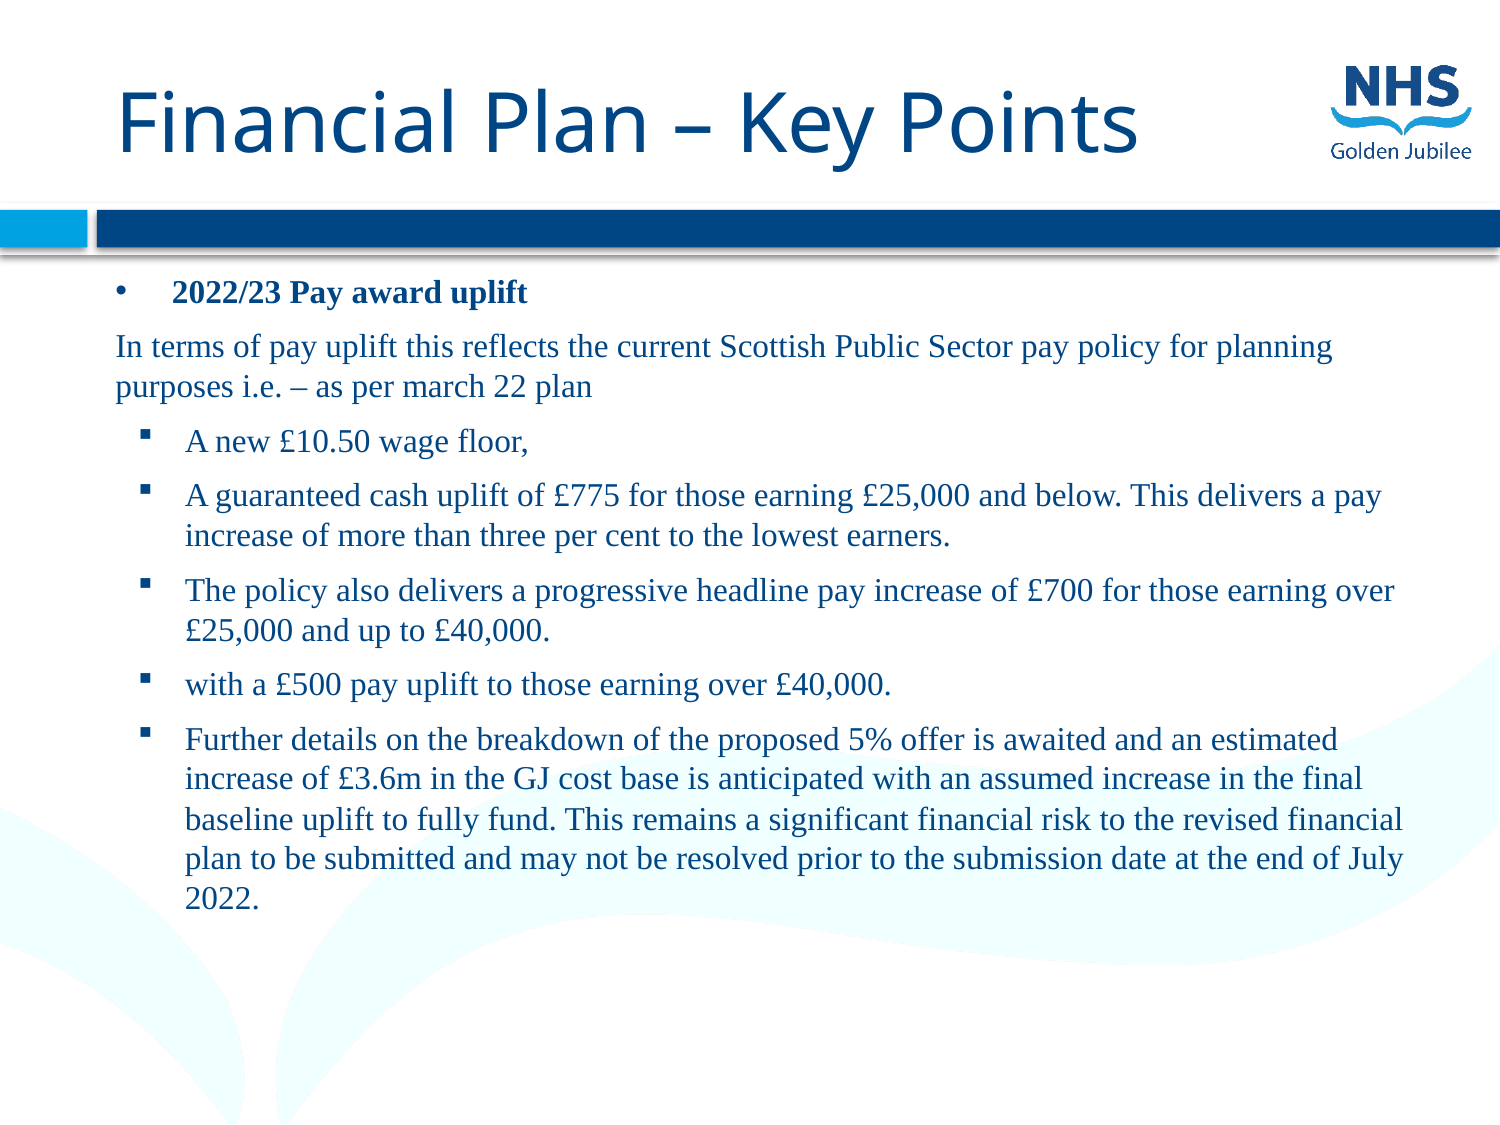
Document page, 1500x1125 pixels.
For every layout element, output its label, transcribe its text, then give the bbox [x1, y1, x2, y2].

list 2022/23 Pay award uplift In terms of pay uplift this reflects the current Scottish Public Sector pay policy for planning purposes i.e. – as per march 22 plan A new £10.50 wage floor, A guaranteed cash uplift of £775 for those earning £25,000 and below. This delivers a pay increase of more than three per cent to the lowest earners. The policy also delivers a progressive headline pay increase of £700 for those earning over £25,000 and up to £40,000. with a £500 pay uplift to those earning over £40,000. Further details on the breakdown of the proposed 5% offer is awaited and an estimated increase of £3.6m in the GJ cost base is anticipated with an assumed increase in the final baseline uplift to fully fund. This remains a significant financial risk to the revised financial plan to be submitted and may not be resolved prior to the submission date at the end of July 2022. [100, 262, 1438, 1000]
picture [1438, 65, 1472, 164]
title Financial Plan – Key Points [100, 37, 1438, 200]
